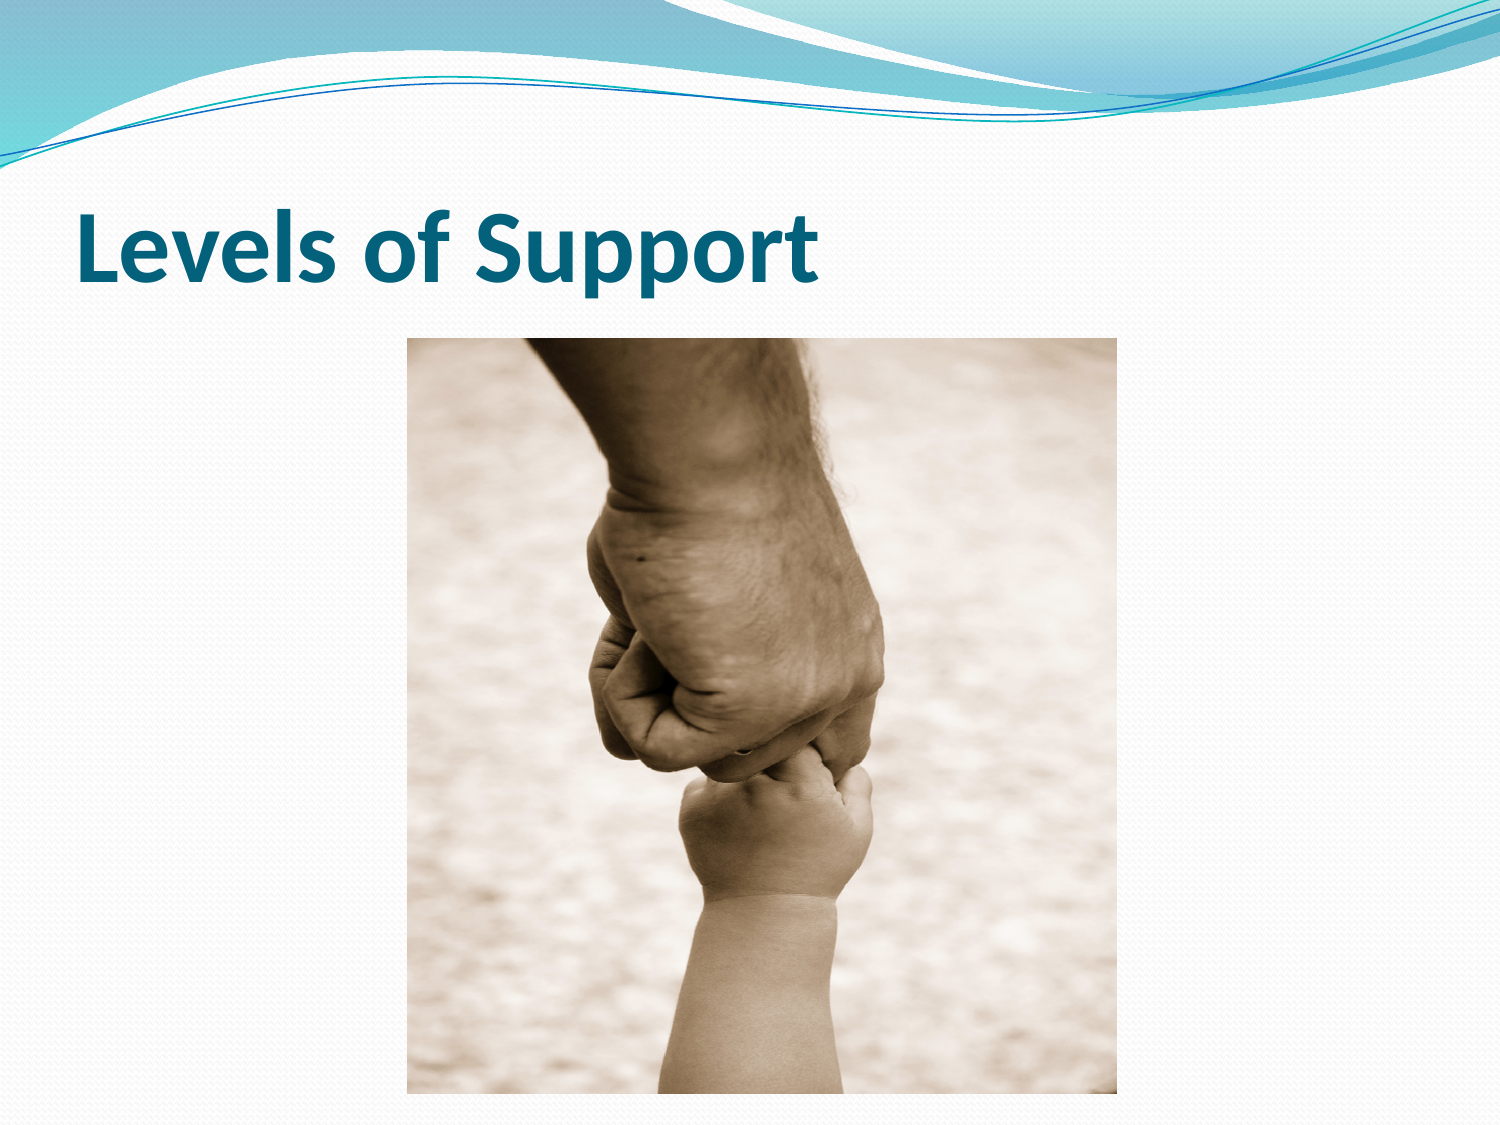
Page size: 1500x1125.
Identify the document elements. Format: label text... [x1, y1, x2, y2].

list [407, 337, 1117, 1095]
title Levels of Support [75, 115, 1425, 303]
